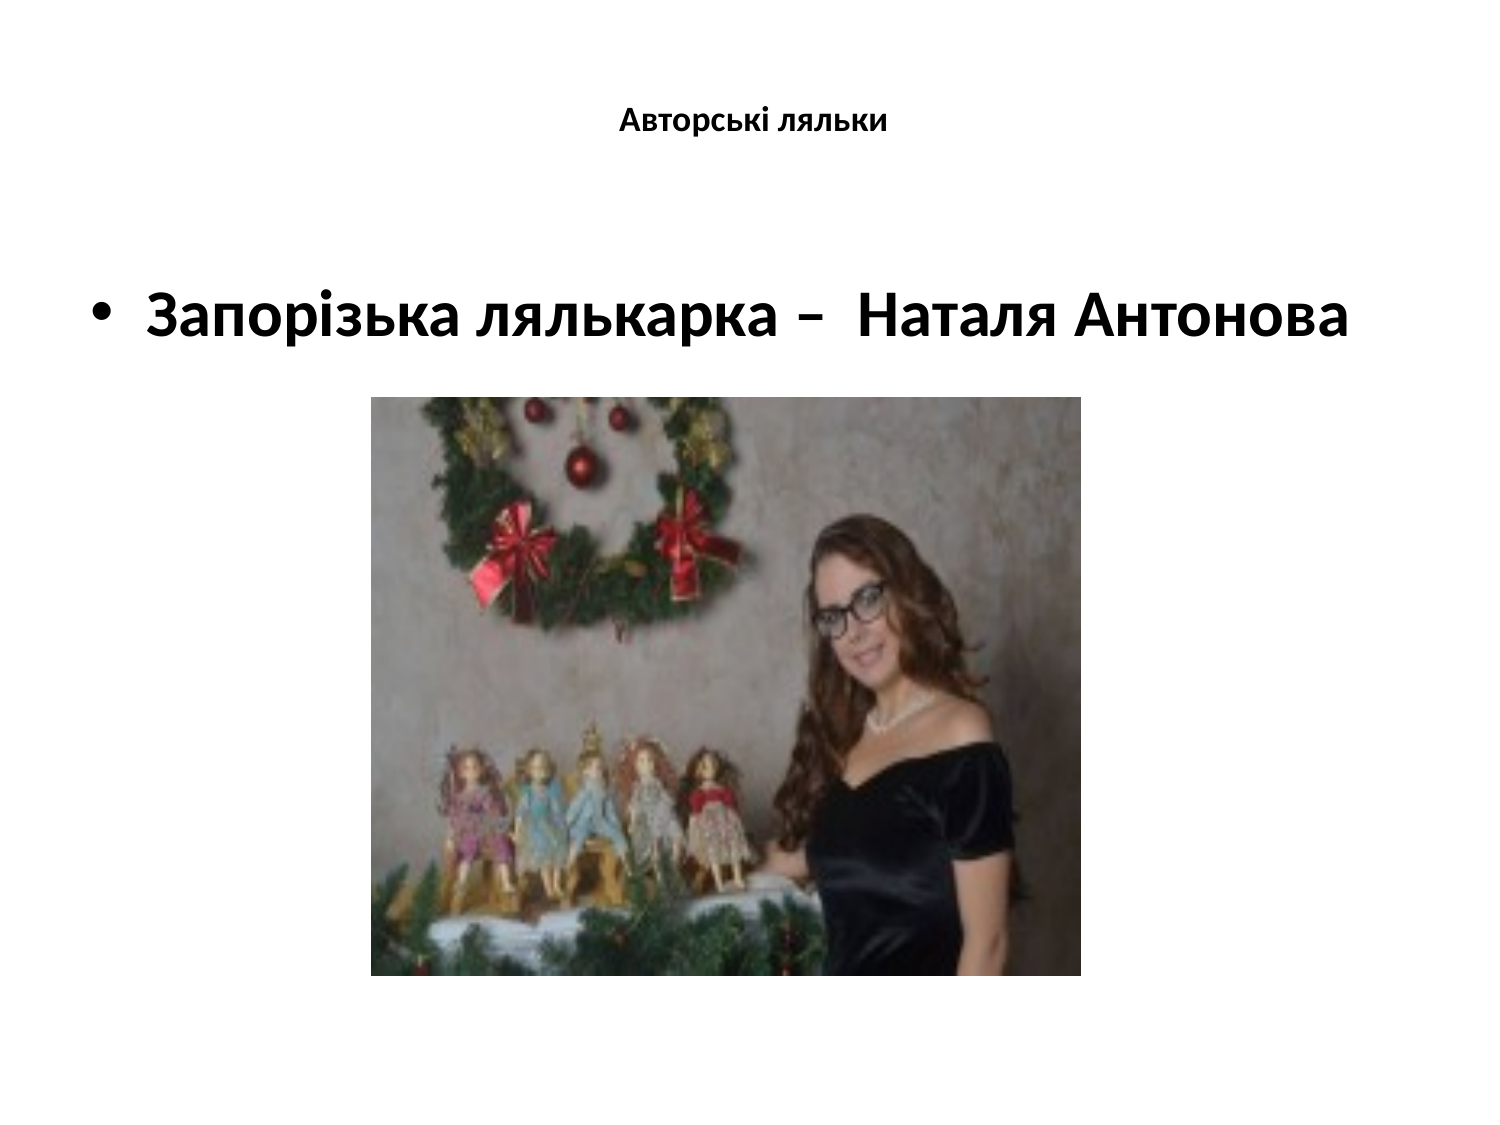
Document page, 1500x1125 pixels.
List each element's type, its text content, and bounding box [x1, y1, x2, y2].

picture [371, 396, 1081, 977]
title Авторські ляльки [75, 45, 1425, 233]
list Запорізька лялькарка – Наталя Антонова [75, 262, 1425, 1005]
